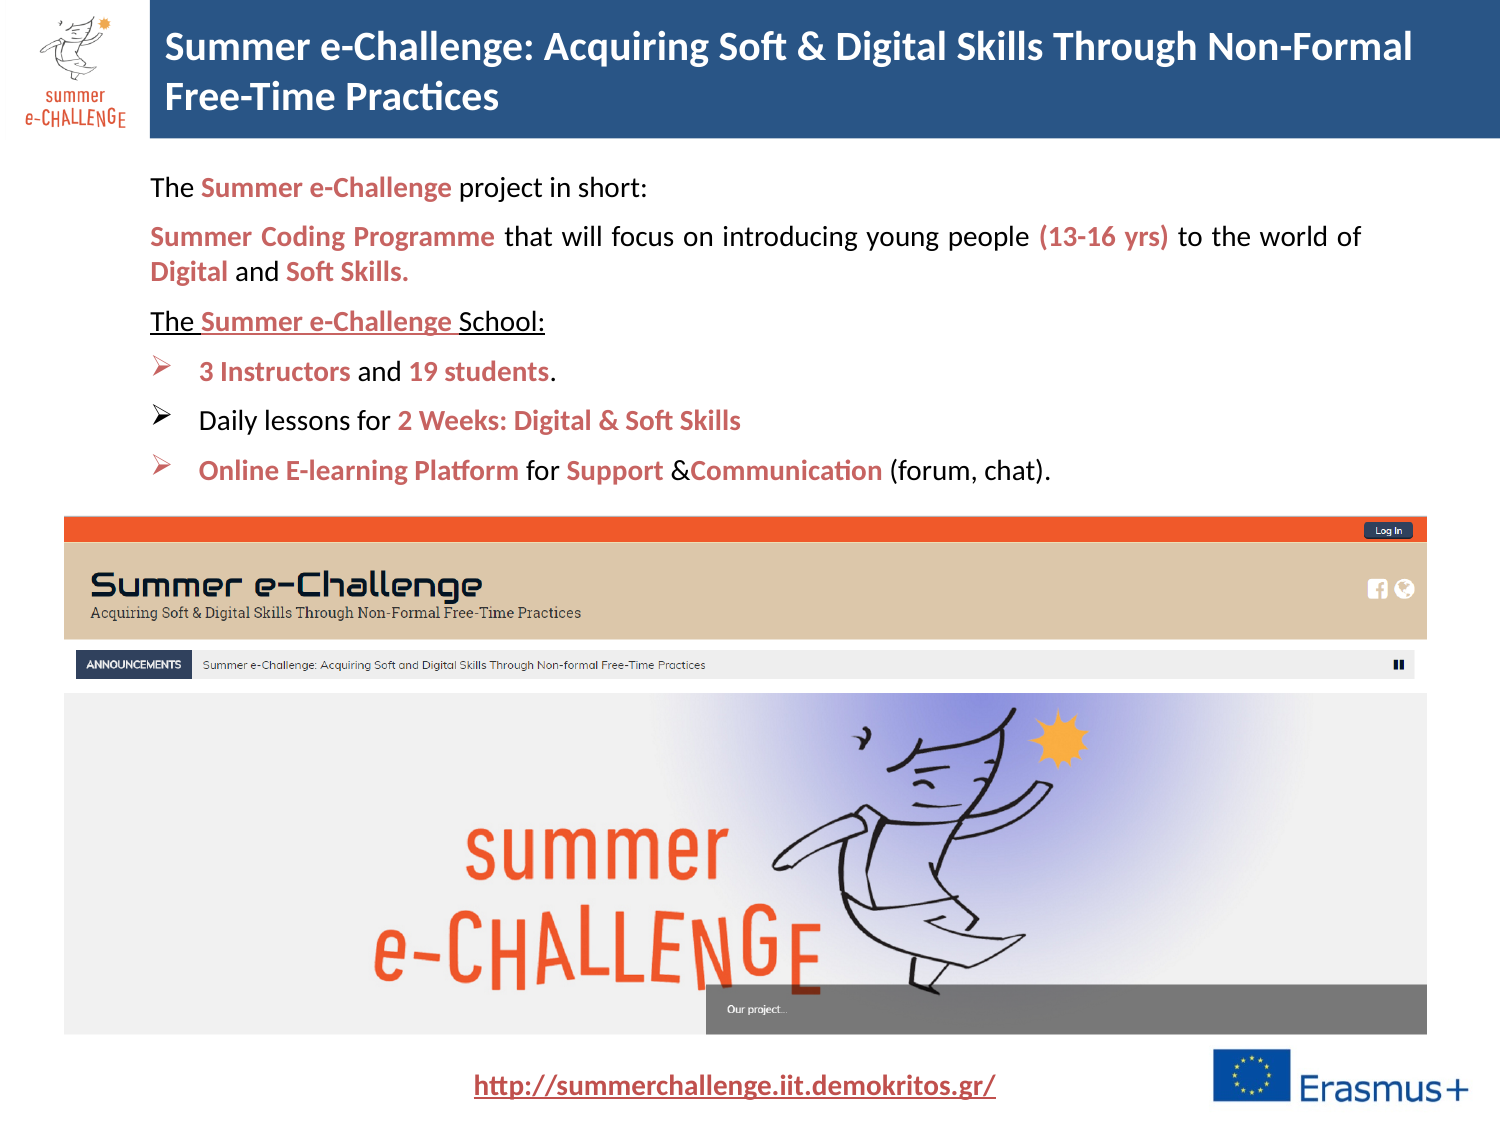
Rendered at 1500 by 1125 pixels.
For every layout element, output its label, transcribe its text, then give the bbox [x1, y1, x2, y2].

text_box The Summer e-Challenge project in short: Summer Coding Programme that will focus on introducing young people (13-16 yrs) to the world of Digital and Soft Skills. The Summer e-Challenge School: 3 Instructors and 19 students. Daily lessons for 2 Weeks: Digital & Soft Skills Online E-learning Platform for Support &Communication (forum, chat). [135, 160, 1377, 494]
text_box Summer e-Challenge: Acquiring Soft & Digital Skills Through Non-Formal Free-Time Practices [149, 0, 1500, 139]
text_box http://summerchallenge.iit.demokritos.gr/ [351, 1058, 1125, 1109]
picture [64, 514, 1483, 1116]
picture [5, 0, 146, 140]
